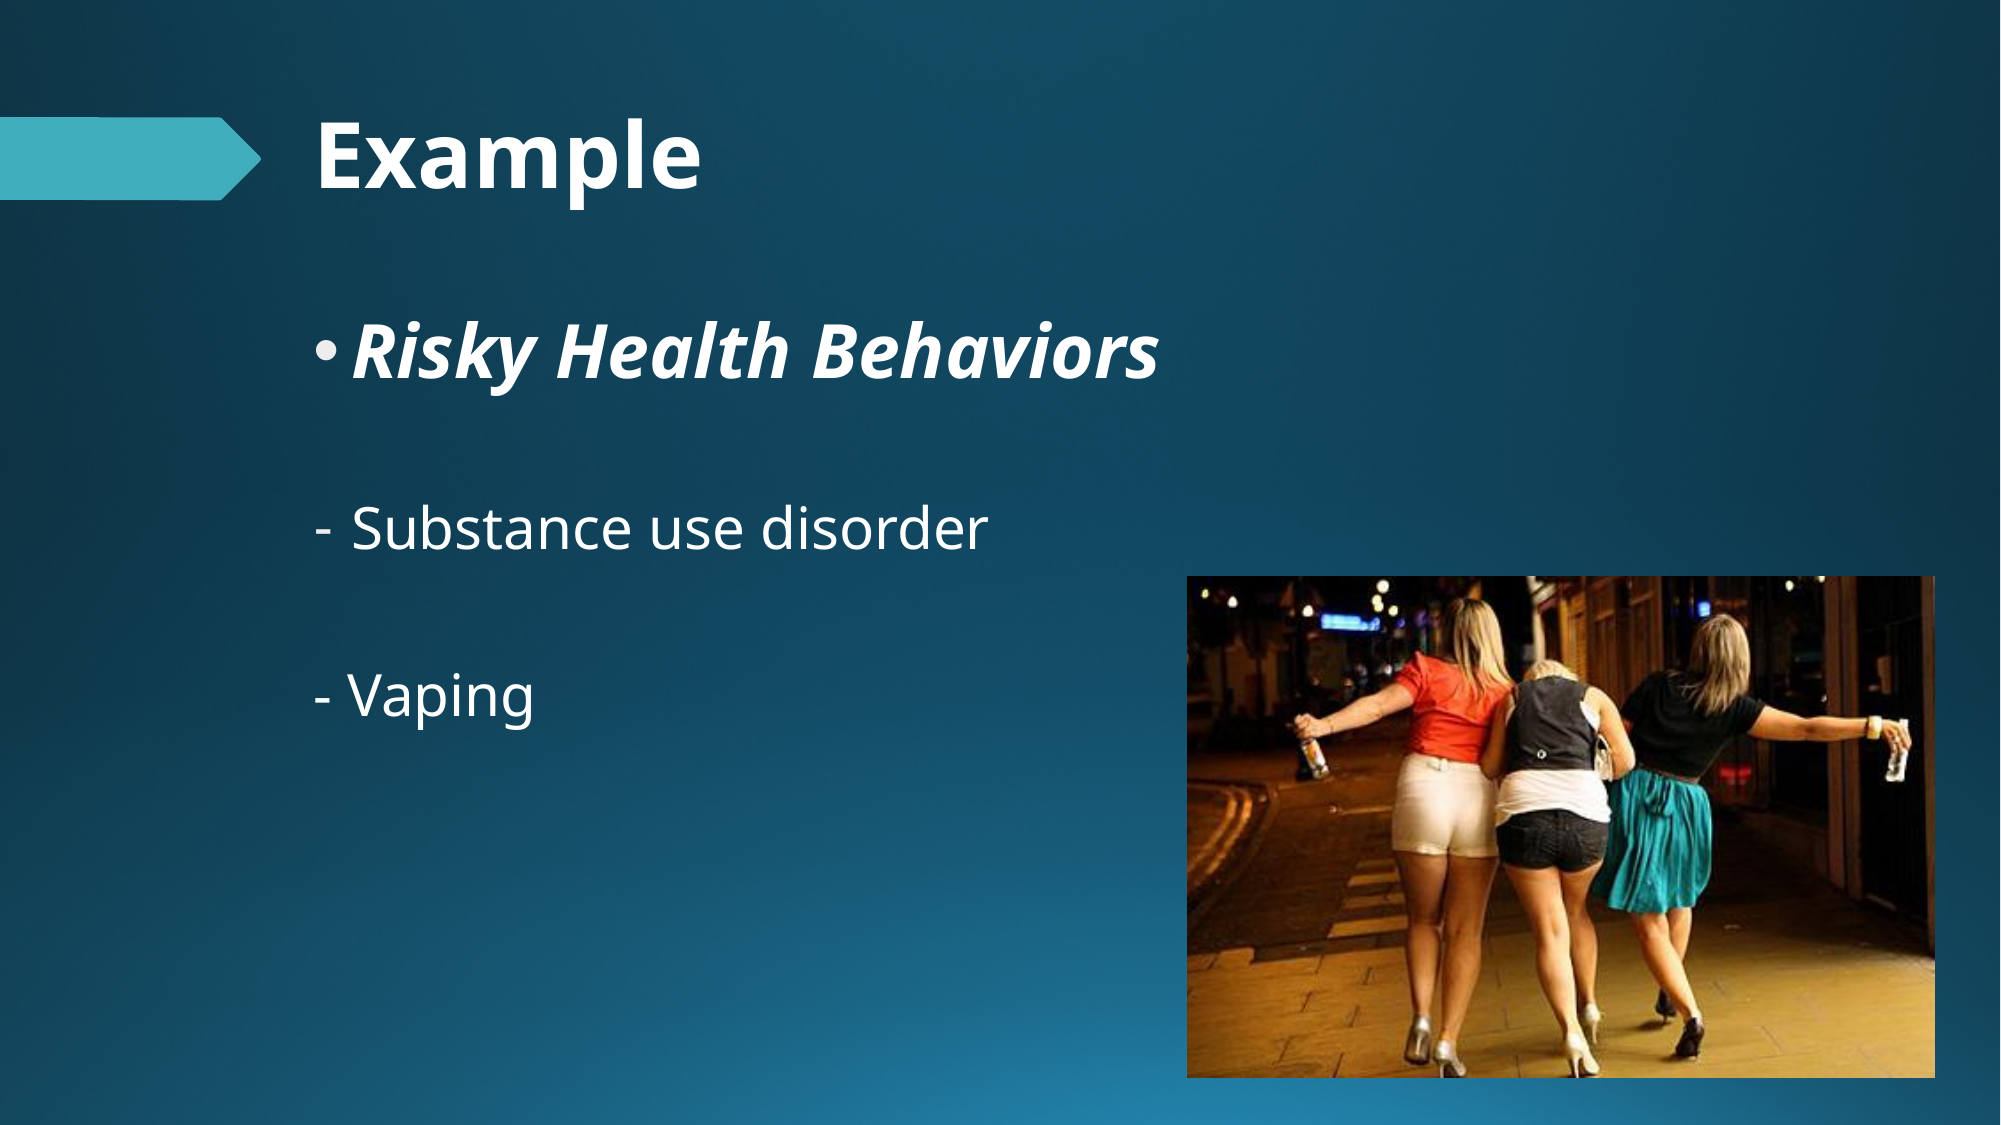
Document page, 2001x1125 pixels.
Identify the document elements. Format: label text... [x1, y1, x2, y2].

picture [0, 0, 2001, 1125]
list Risky Health Behaviors Substance use disorder - Vaping [298, 306, 1761, 926]
title Example [298, 53, 1761, 264]
